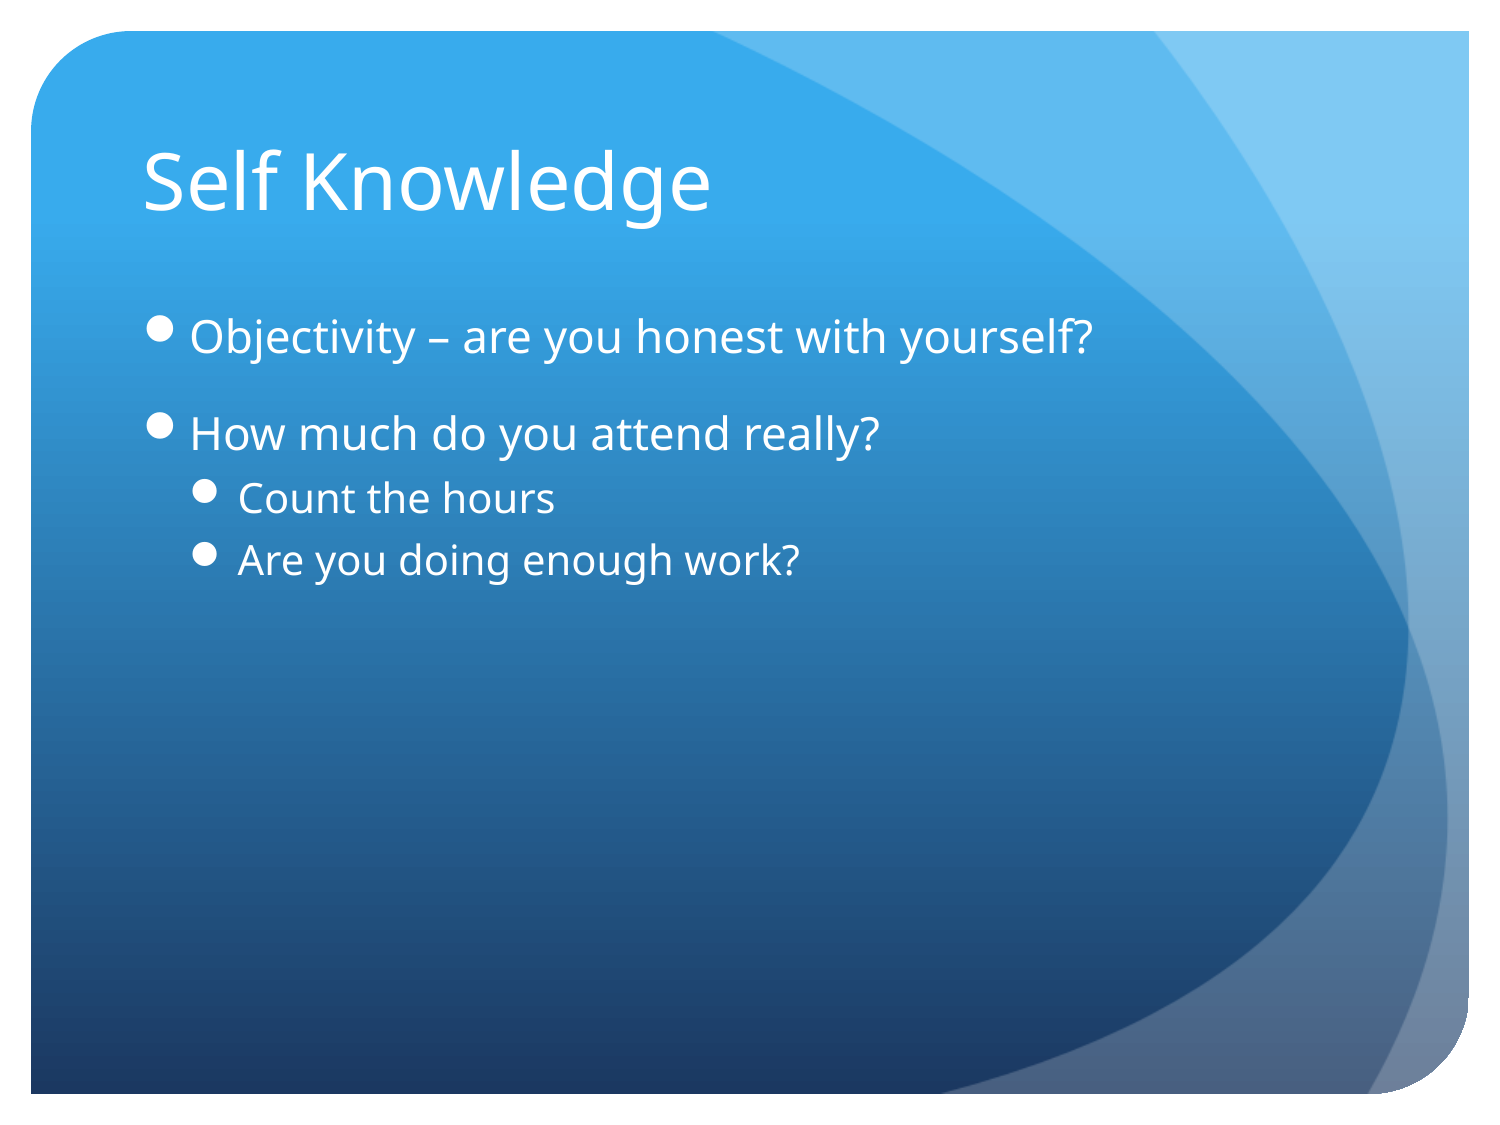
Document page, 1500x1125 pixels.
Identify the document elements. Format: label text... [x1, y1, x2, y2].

title Self Knowledge [127, 62, 1372, 234]
list Objectivity – are you honest with yourself? How much do you attend really? Count the hours Are you doing enough work? [127, 299, 1372, 991]
picture [24, 30, 1473, 1094]
